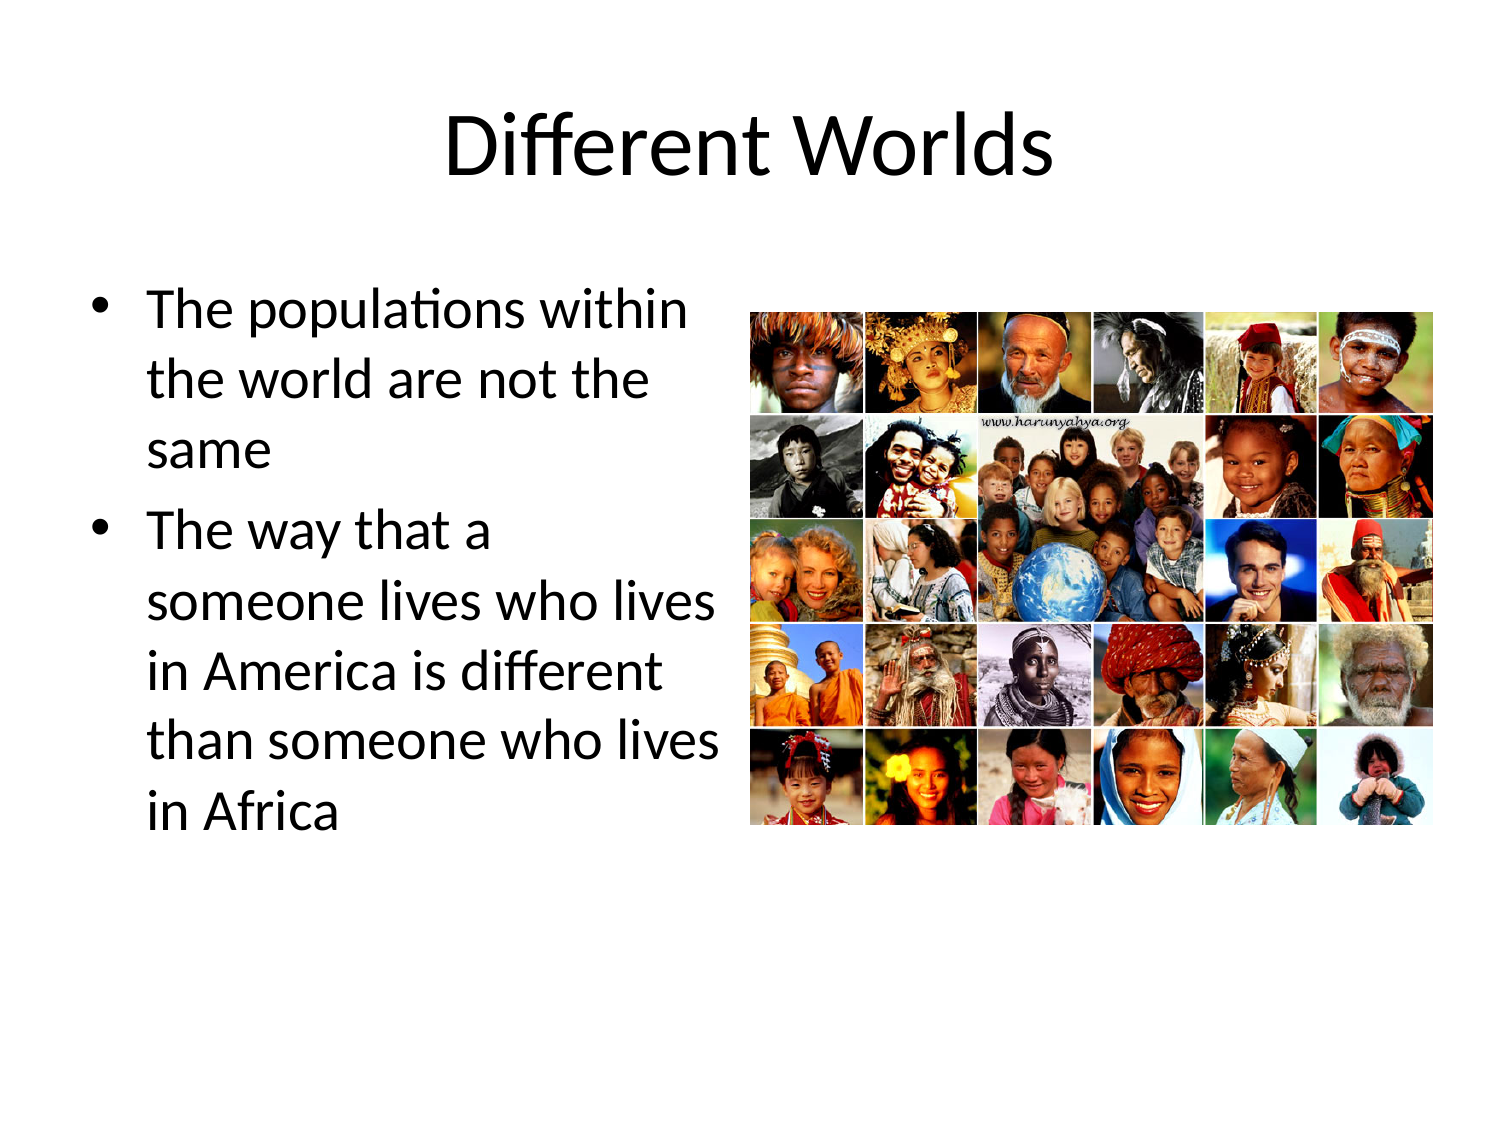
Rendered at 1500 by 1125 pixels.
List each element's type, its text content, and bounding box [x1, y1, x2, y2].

title Different Worlds [75, 45, 1425, 233]
list The populations within the world are not the same The way that a someone lives who lives in America is different than someone who lives in Africa [75, 262, 738, 1005]
picture [749, 312, 1433, 826]
